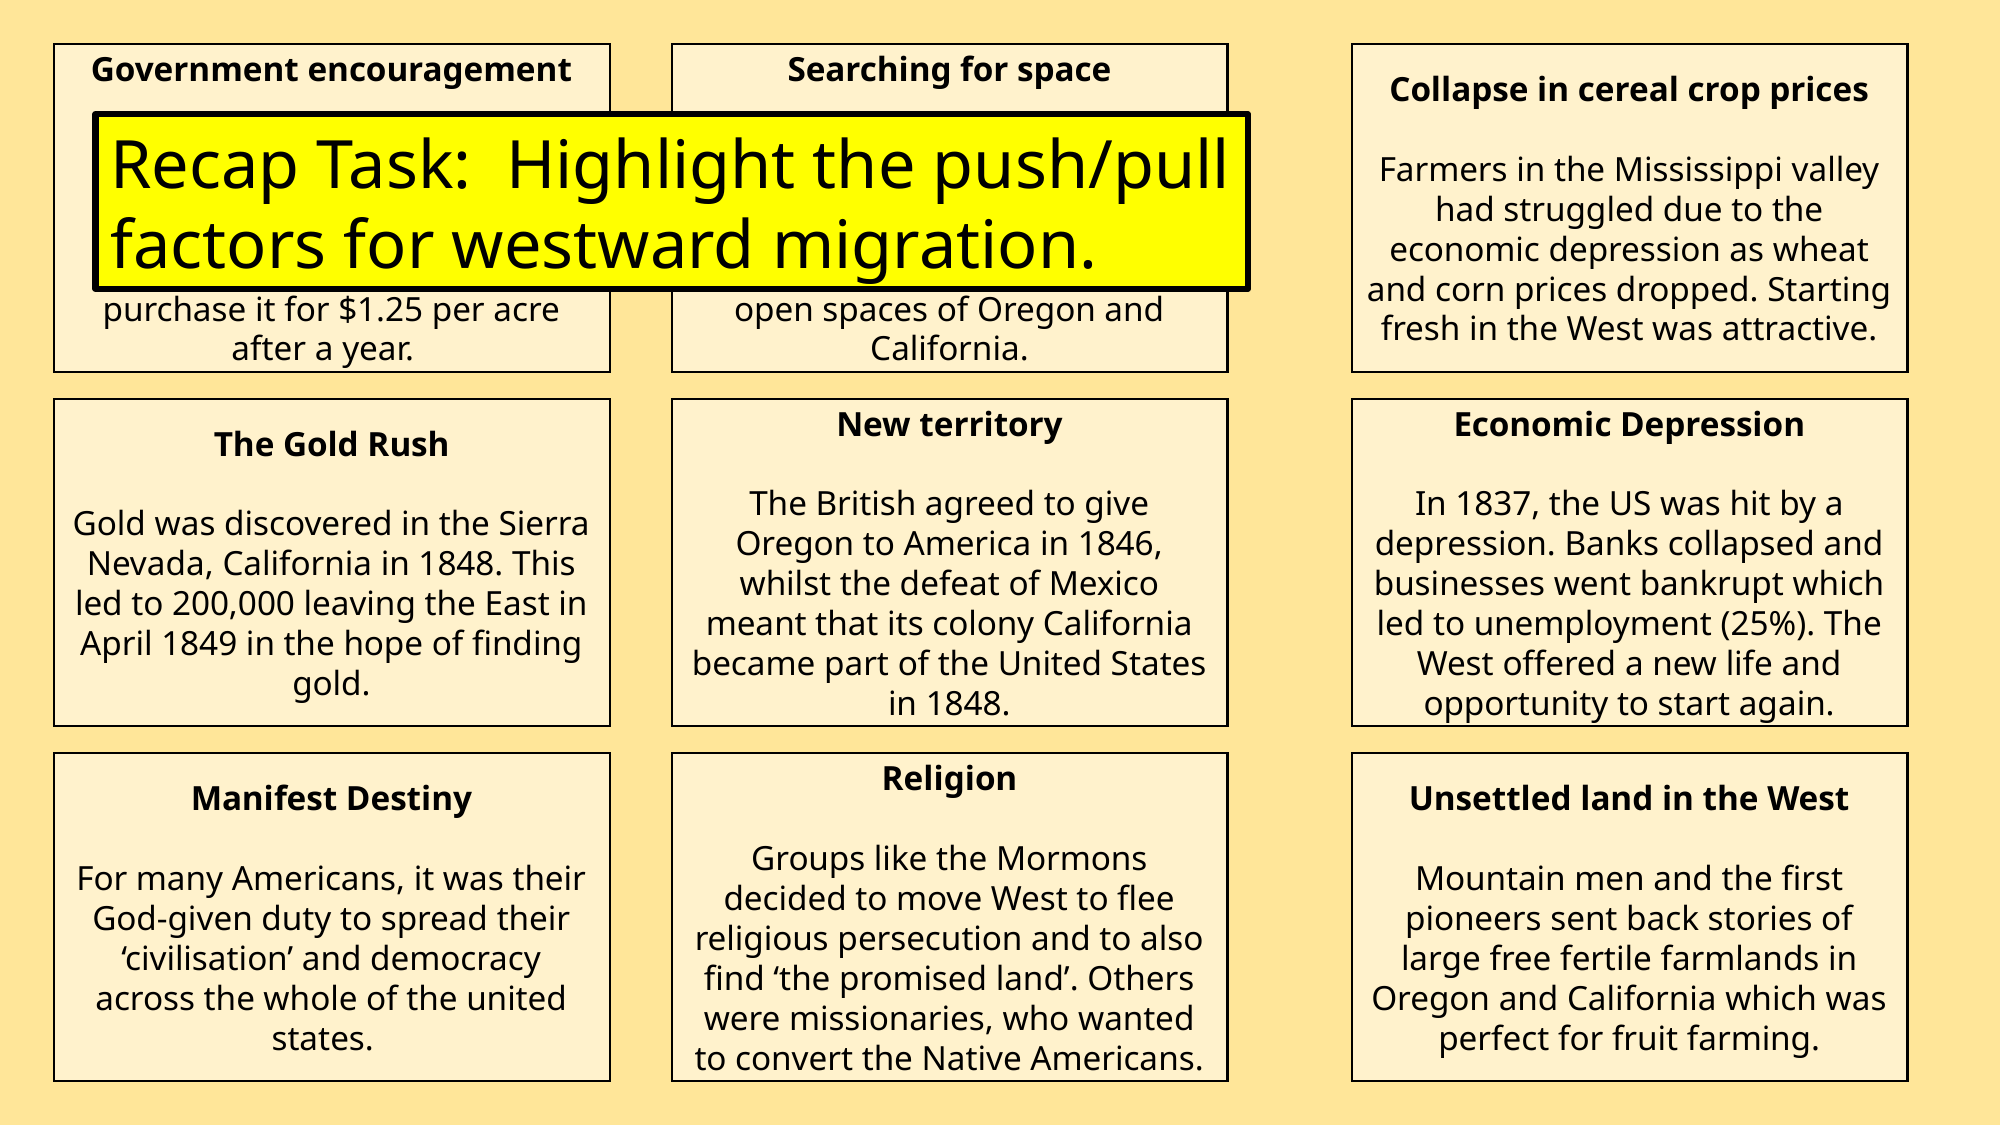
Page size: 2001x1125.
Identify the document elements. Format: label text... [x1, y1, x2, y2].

text_box New territory The British agreed to give Oregon to America in 1846, whilst the defeat of Mexico meant that its colony California became part of the United States in 1848. [671, 398, 1229, 727]
text_box Recap Task: Highlight the push/pull factors for westward migration. [95, 114, 1248, 289]
text_box Religion Groups like the Mormons decided to move West to flee religious persecution and to also find ‘the promised land’. Others were missionaries, who wanted to convert the Native Americans. [671, 752, 1229, 1082]
text_box Unsettled land in the West Mountain men and the first pioneers sent back stories of large free fertile farmlands in Oregon and California which was perfect for fruit farming. [1351, 752, 1909, 1082]
text_box Government encouragement In 1842, the US Government passed the Pre-emption Act, which allowed settlers to claim 140 acres of land and then purchase it for $1.25 per acre after a year. [53, 43, 611, 373]
text_box The Gold Rush Gold was discovered in the Sierra Nevada, California in 1848. This led to 200,000 leaving the East in April 1849 in the hope of finding gold. [53, 398, 611, 727]
text_box Searching for space As the Midwest became increasingly settled, some were attracted by the chance to settle on the new ‘frontier’ in the new open spaces of Oregon and California. [671, 43, 1229, 114]
text_box Collapse in cereal crop prices Farmers in the Mississippi valley had struggled due to the economic depression as wheat and corn prices dropped. Starting fresh in the West was attractive. [1351, 43, 1909, 373]
text_box Manifest Destiny For many Americans, it was their God-given duty to spread their ‘civilisation’ and democracy across the whole of the united states. [53, 752, 611, 1082]
text_box Searching for space As the Midwest became increasingly settled, some were attracted by the chance to settle on the new ‘frontier’ in the new open spaces of Oregon and California. [671, 289, 1229, 373]
text_box Economic Depression In 1837, the US was hit by a depression. Banks collapsed and businesses went bankrupt which led to unemployment (25%). The West offered a new life and opportunity to start again. [1351, 398, 1909, 727]
